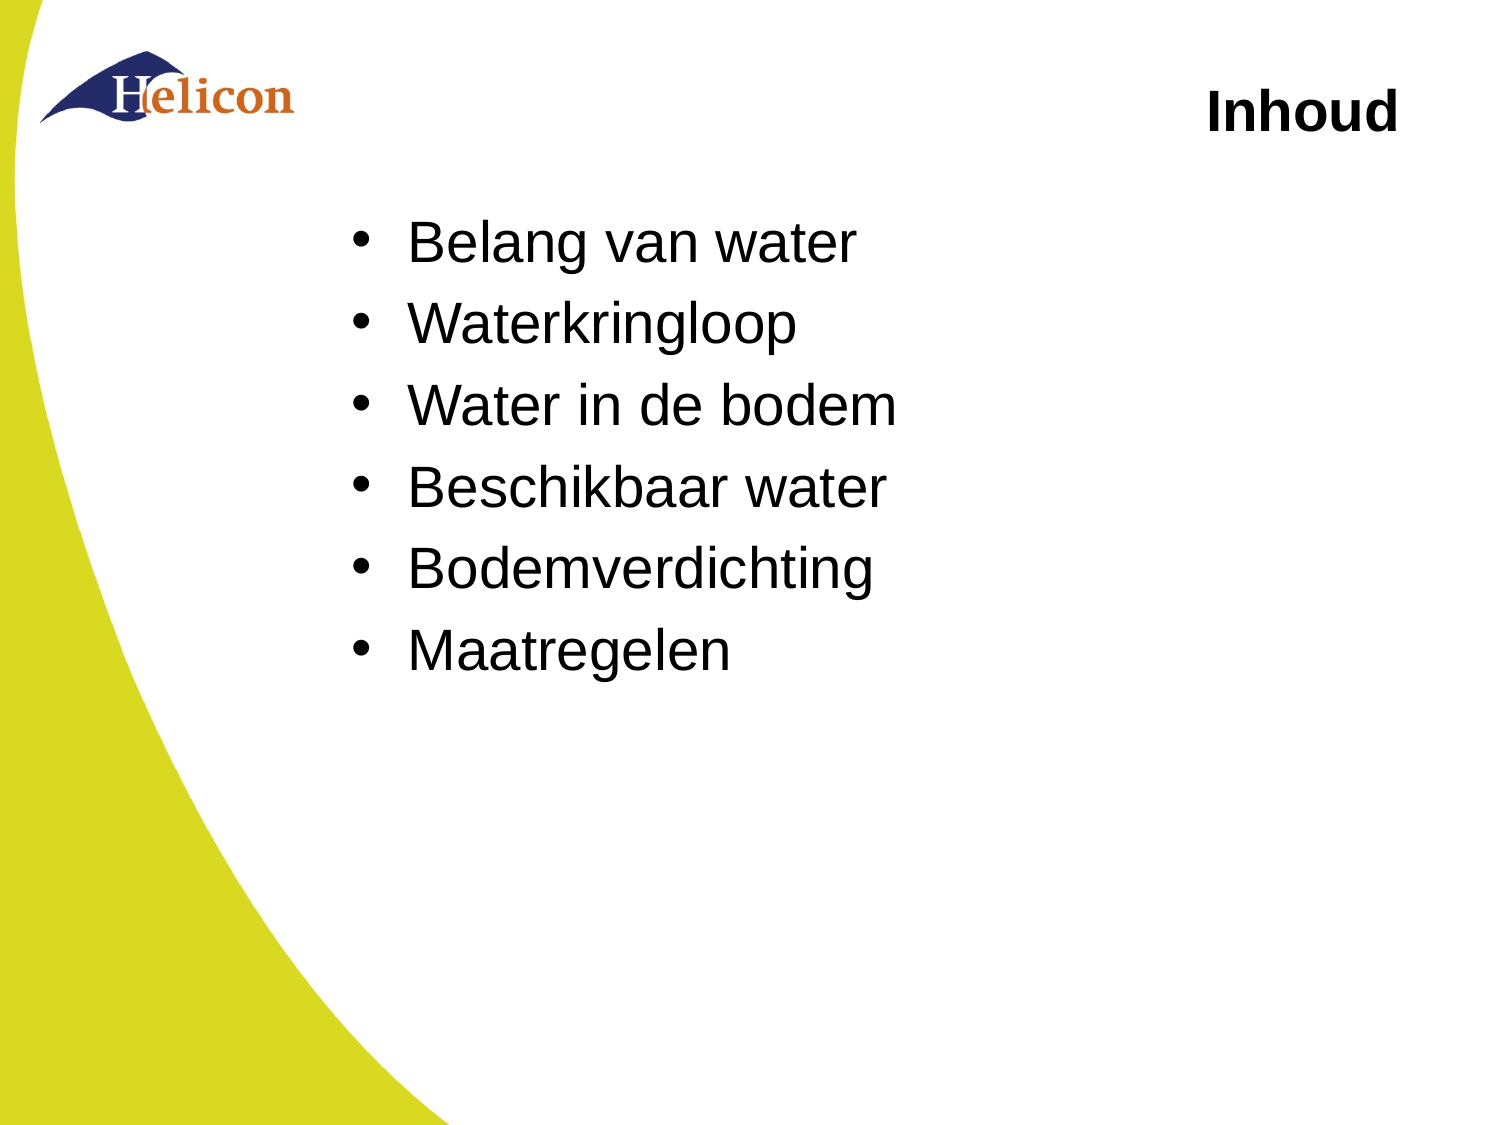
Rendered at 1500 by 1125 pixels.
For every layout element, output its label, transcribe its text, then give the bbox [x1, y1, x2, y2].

list Belang van water Waterkringloop Water in de bodem Beschikbaar water Bodemverdichting Maatregelen [336, 196, 1425, 1005]
picture [0, 0, 1500, 1125]
title Inhoud [324, 54, 1415, 161]
